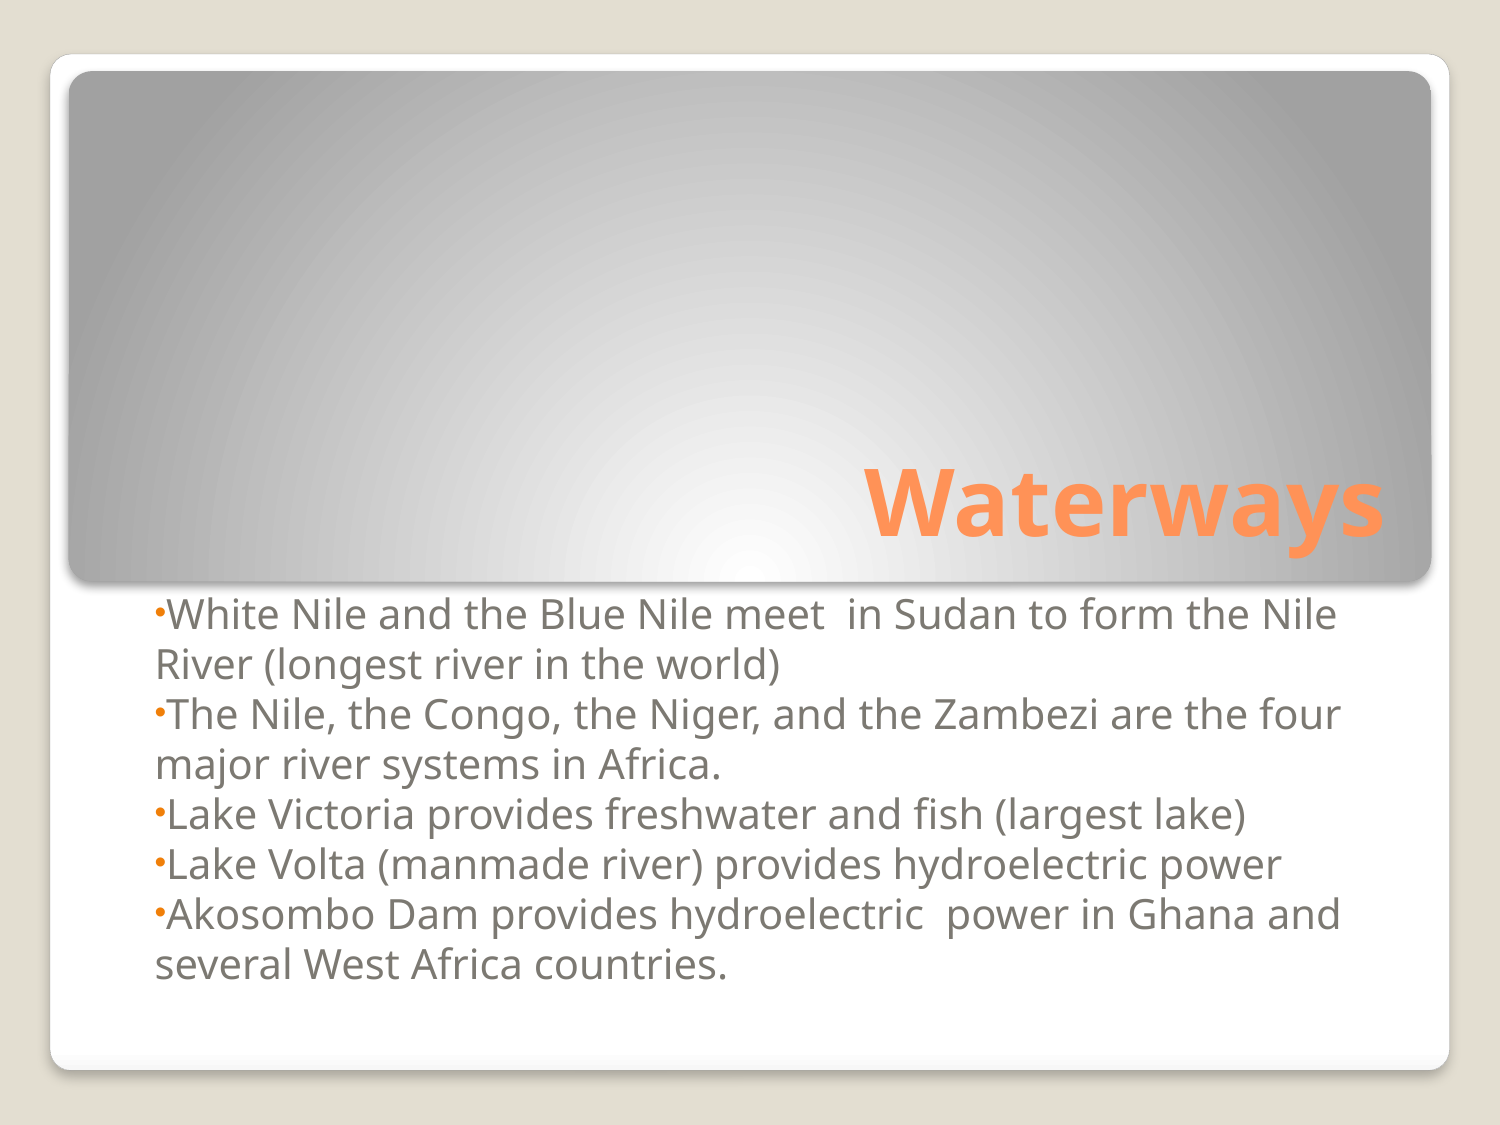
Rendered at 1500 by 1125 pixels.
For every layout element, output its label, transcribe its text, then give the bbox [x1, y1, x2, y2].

subtitle White Nile and the Blue Nile meet in Sudan to form the Nile River (longest river in the world) The Nile, the Congo, the Niger, and the Zambezi are the four major river systems in Africa. Lake Victoria provides freshwater and fish (largest lake) Lake Volta (manmade river) provides hydroelectric power Akosombo Dam provides hydroelectric power in Ghana and several West Africa countries. [118, 587, 1394, 1050]
title Waterways [118, 149, 1394, 587]
